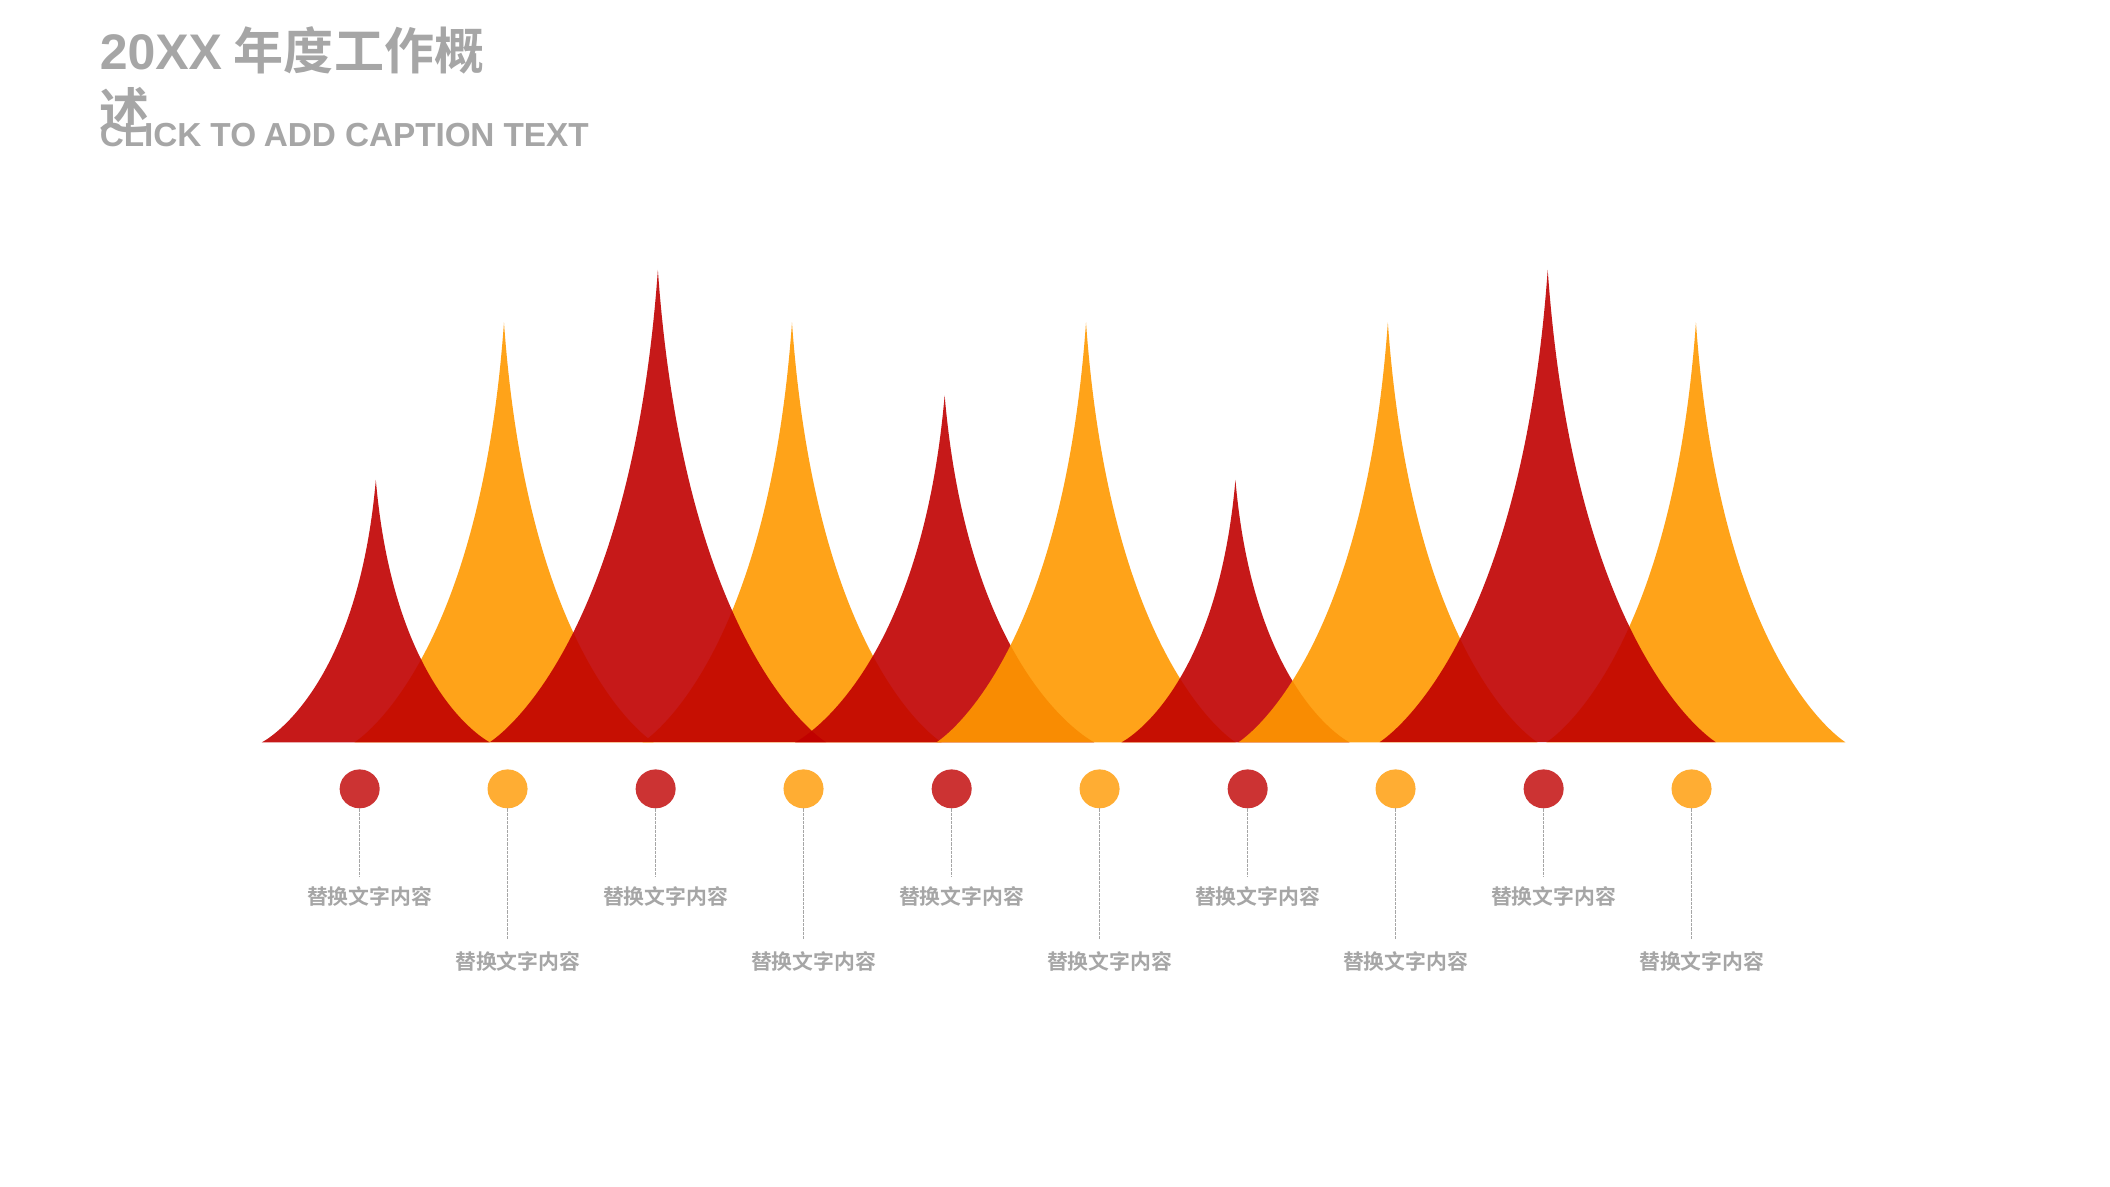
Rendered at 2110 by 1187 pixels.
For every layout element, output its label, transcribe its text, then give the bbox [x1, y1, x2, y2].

text_box [732, 322, 873, 730]
text_box [1121, 479, 1292, 743]
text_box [306, 769, 433, 909]
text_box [602, 769, 729, 909]
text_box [898, 769, 1025, 909]
text_box [489, 269, 811, 743]
text_box [261, 479, 489, 743]
text_box [1238, 322, 1460, 743]
text_box [1630, 322, 1846, 743]
text_box [421, 322, 573, 741]
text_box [750, 769, 877, 975]
text_box [795, 395, 1010, 743]
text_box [1342, 769, 1469, 975]
text_box CLICK TO ADD CAPTION TEXT [99, 113, 629, 154]
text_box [1046, 769, 1173, 975]
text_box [1194, 769, 1321, 909]
text_box 20XX年度工作概述 [99, 19, 534, 113]
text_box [454, 769, 581, 975]
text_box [1490, 769, 1617, 909]
text_box [936, 322, 1180, 743]
text_box [1379, 269, 1716, 743]
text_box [1638, 769, 1765, 975]
